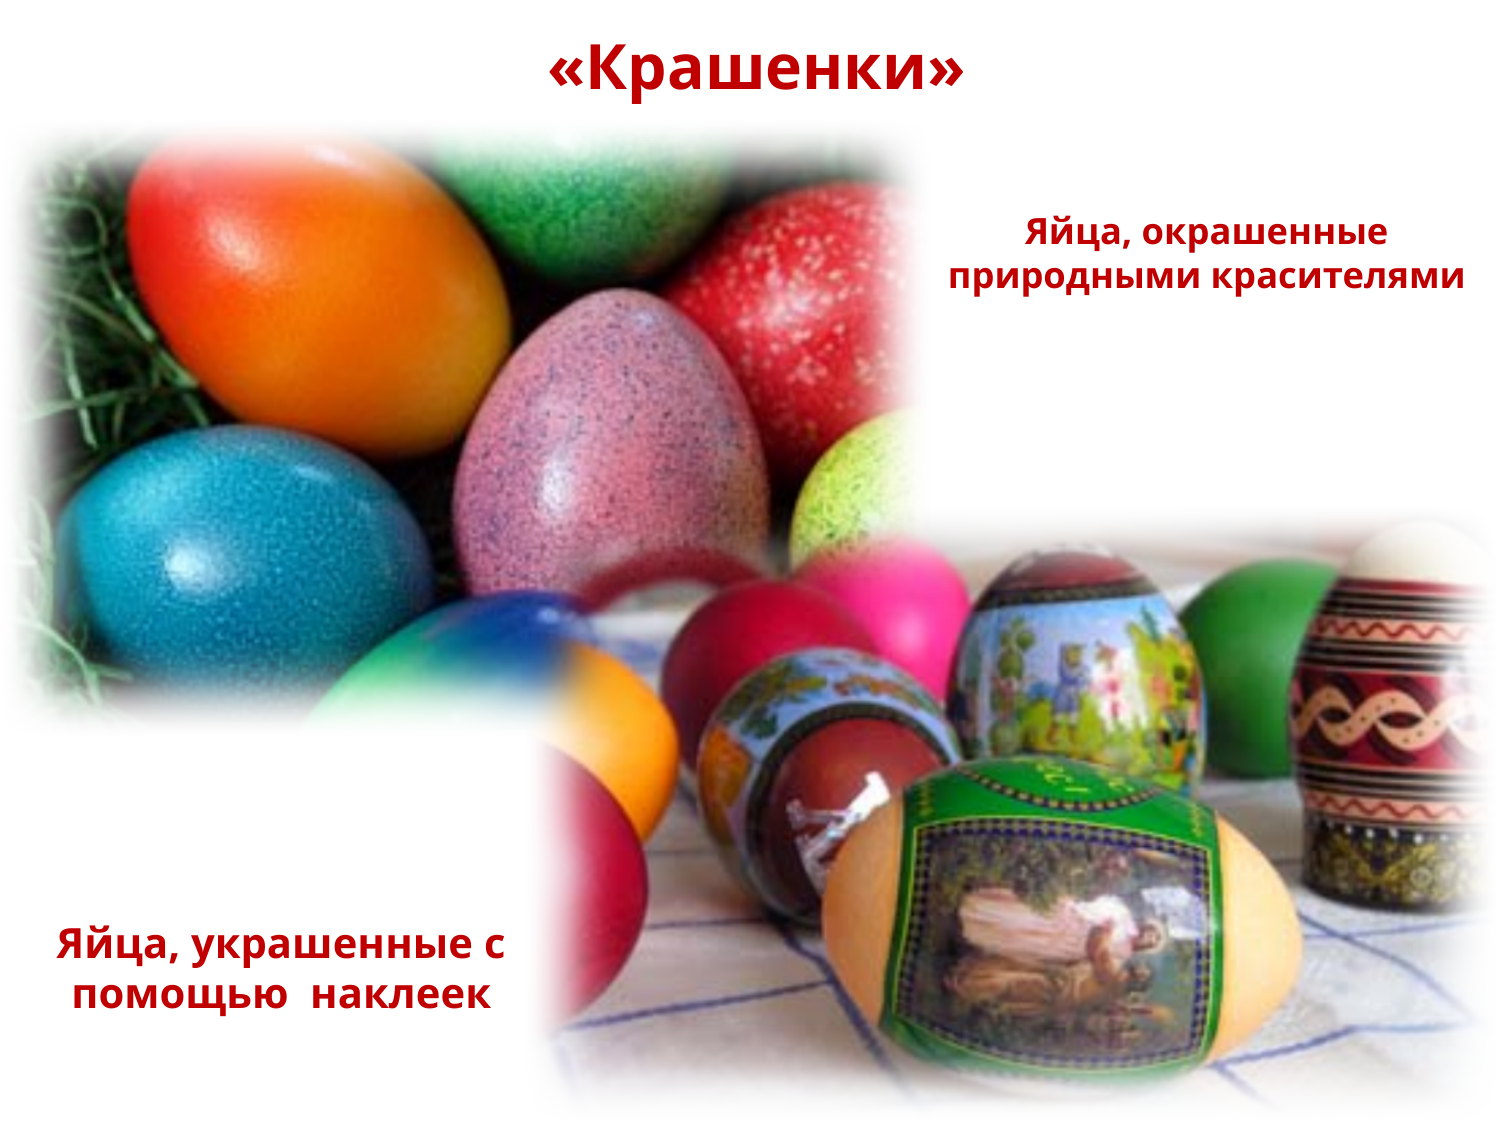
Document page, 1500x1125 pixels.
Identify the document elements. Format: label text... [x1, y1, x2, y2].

text_box «Крашенки» [81, 0, 1432, 129]
text_box Яйца, украшенные с помощью наклеек [0, 902, 518, 1032]
picture [0, 116, 1500, 1125]
text_box Яйца, окрашенные природными красителями [936, 187, 1500, 317]
